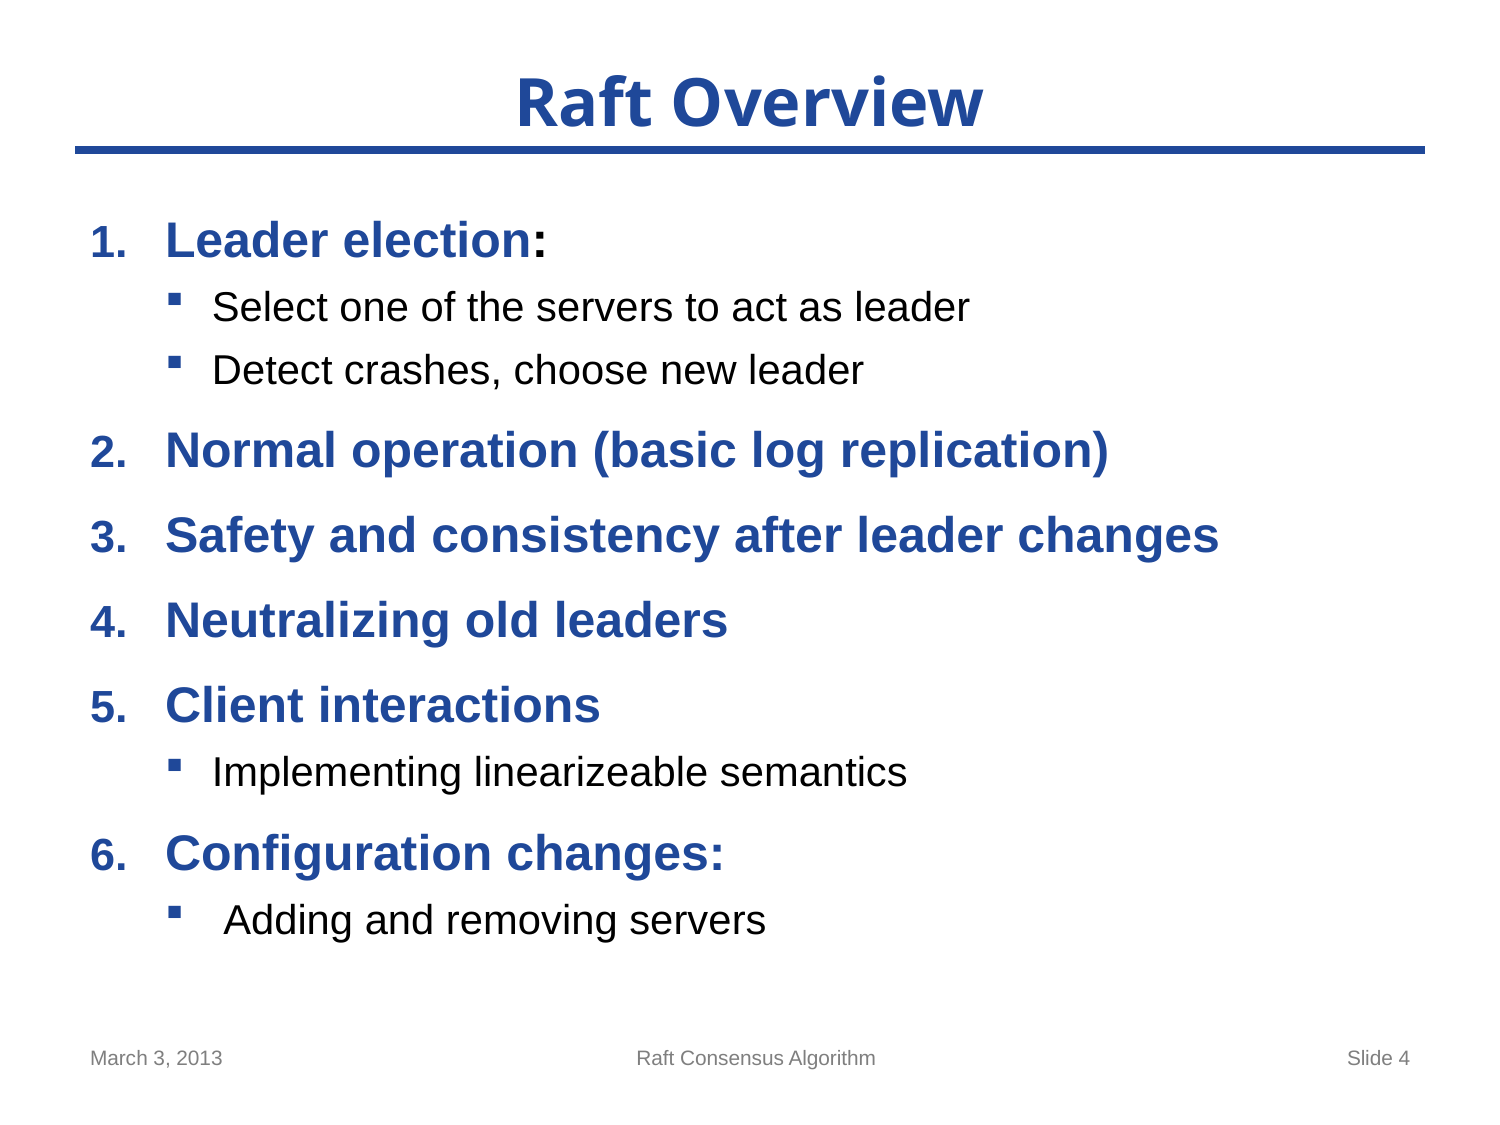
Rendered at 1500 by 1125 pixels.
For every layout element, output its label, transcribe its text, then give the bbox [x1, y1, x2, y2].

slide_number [75, 1037, 425, 1103]
title Raft Overview [75, 50, 1425, 150]
footer Raft Consensus Algorithm [474, 1037, 1038, 1103]
slide_number Slide 4 [1074, 1037, 1425, 1103]
list Leader election: Select one of the servers to act as leader Detect crashes, choose new leader Normal operation (basic log replication) Safety and consistency after leader changes Neutralizing old leaders Client interactions Implementing linearizeable semantics Configuration changes: Adding and removing servers [75, 200, 1425, 1005]
